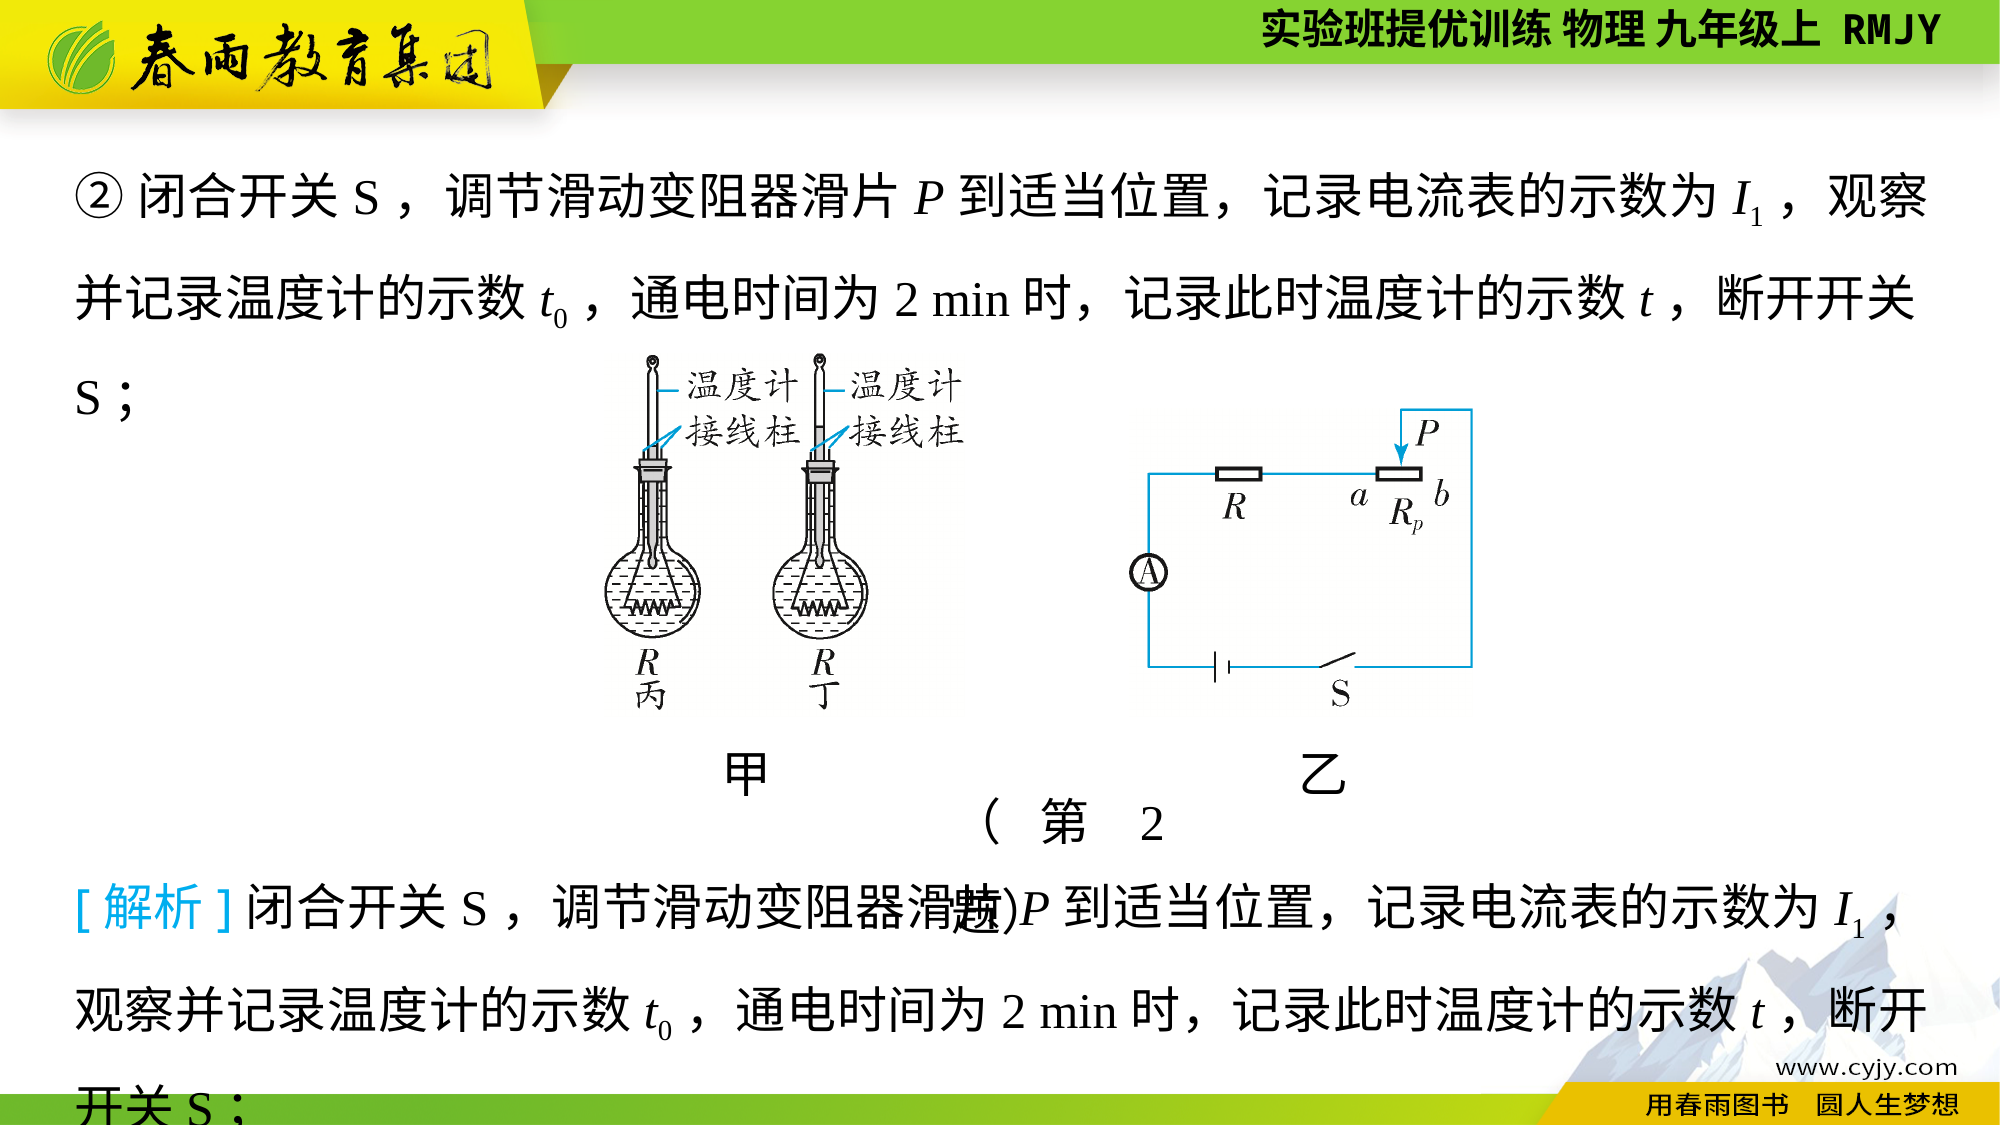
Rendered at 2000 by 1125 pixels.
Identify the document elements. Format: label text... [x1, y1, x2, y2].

picture [0, 0, 2000, 1125]
text_box [解析]闭合开关S，调节滑动变阻器滑片P到适当位置，记录电流表的示数为I1，观察并记录温度计的示数t0，通电时间为2 min时，记录此时温度计的示数t，断开开关S； [59, 834, 1944, 1125]
text_box 甲 [706, 726, 787, 811]
text_box （第2题） [936, 752, 1192, 834]
text_box 乙 [1283, 725, 1364, 811]
list ②闭合开关S，调节滑动变阻器滑片P到适当位置，记录电流表的示数为I1，观察并记录温度计的示数t0，通电时间为2 min时，记录此时温度计的示数t，断开开关S； [59, 122, 1944, 308]
